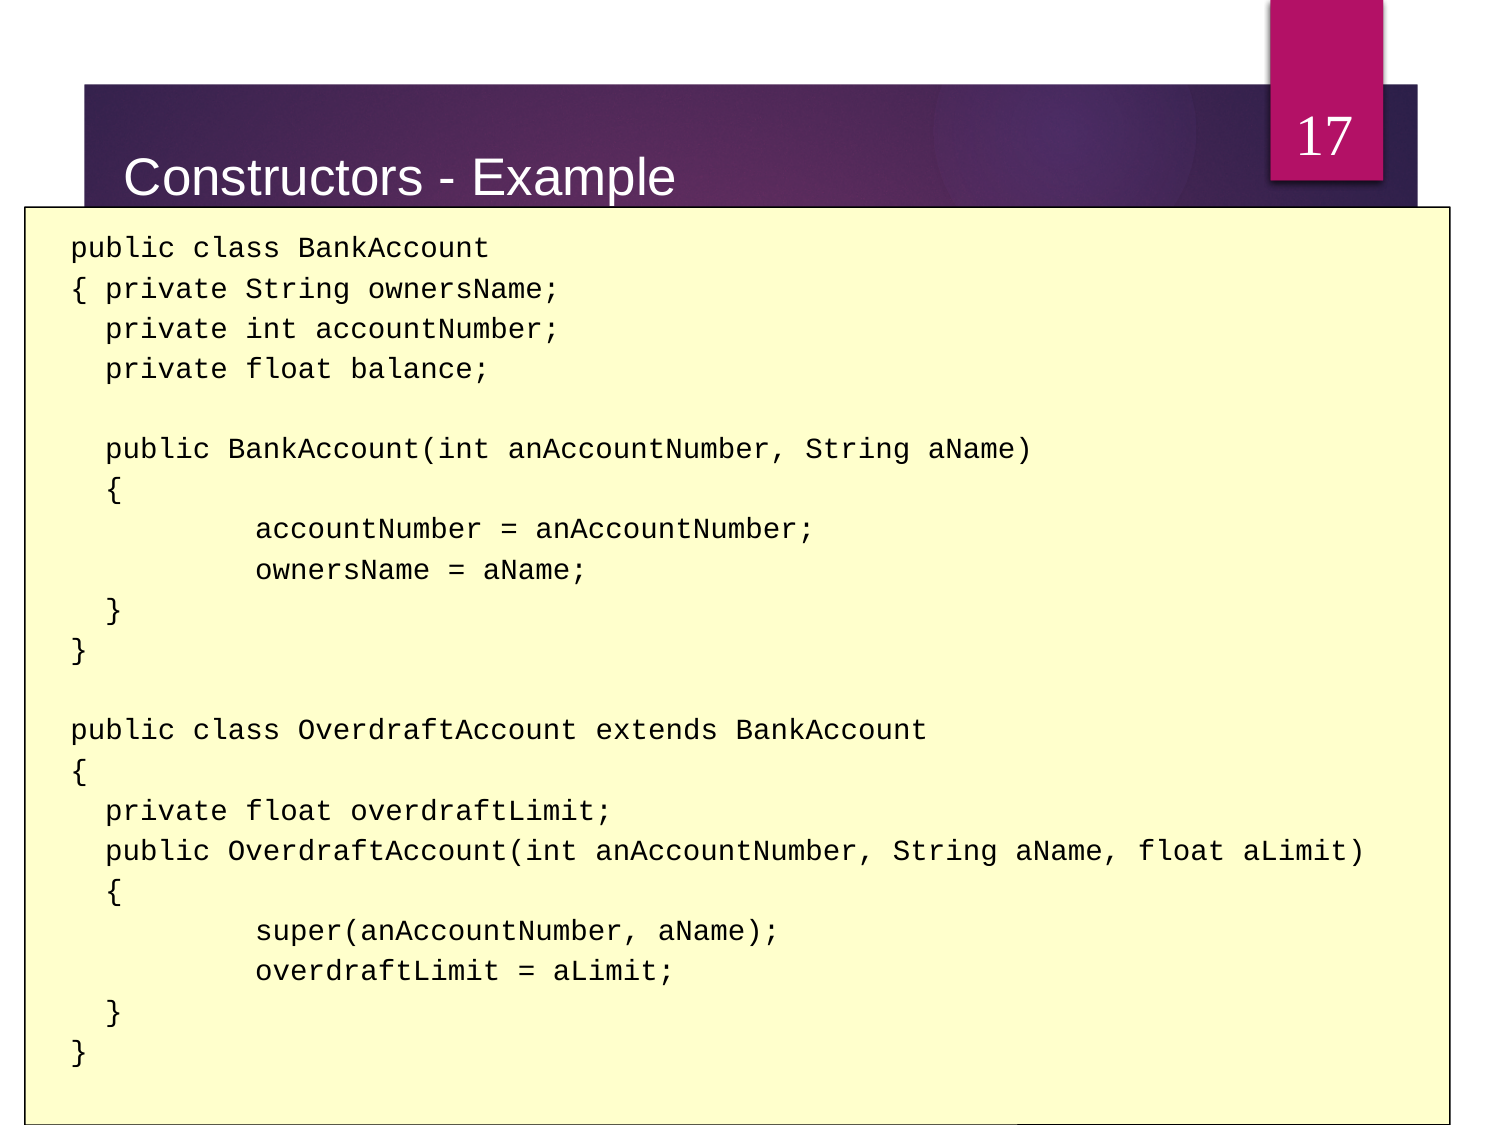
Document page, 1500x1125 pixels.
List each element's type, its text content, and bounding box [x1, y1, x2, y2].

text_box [24, 206, 1451, 1125]
text_box Constructors - Example [102, 142, 700, 206]
slide_number 17 [1259, 48, 1390, 175]
